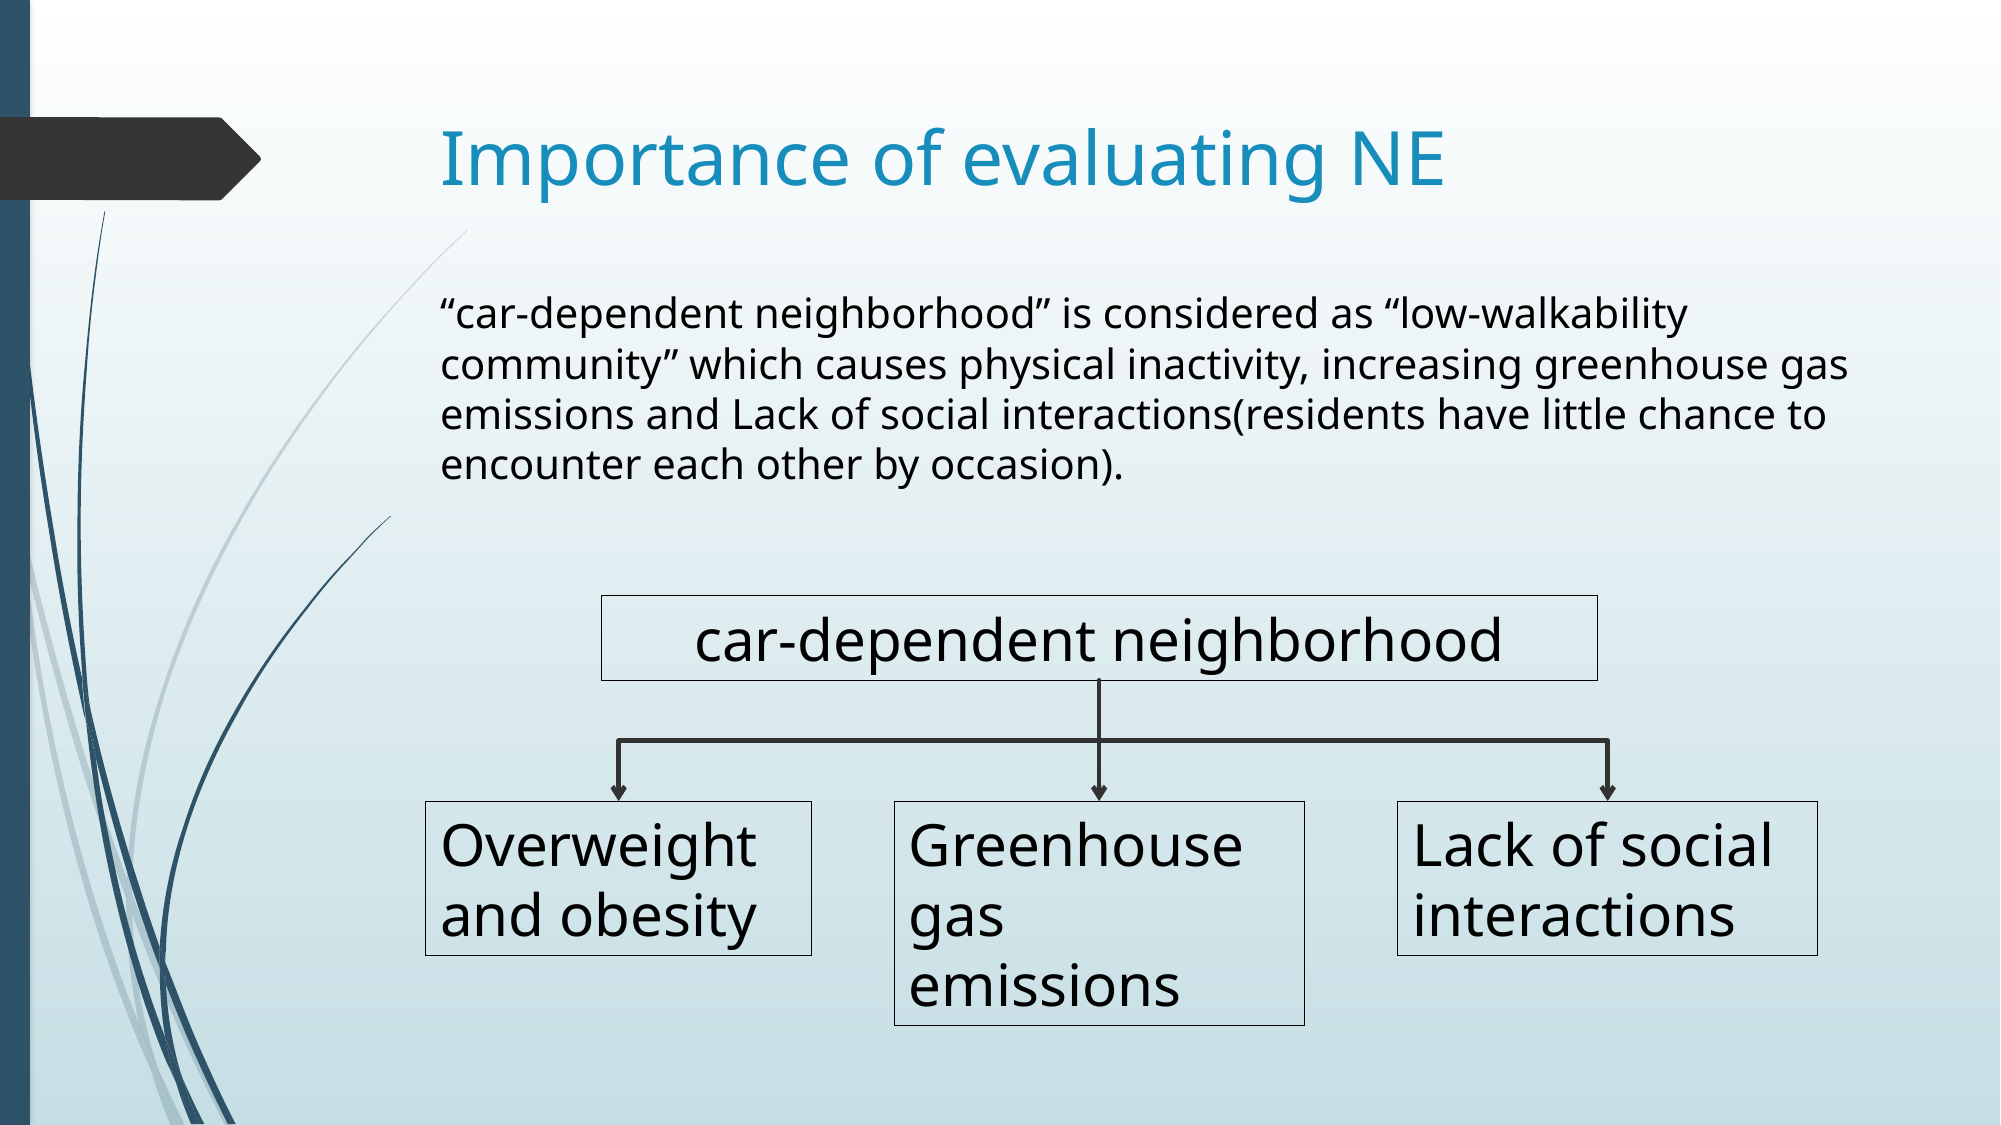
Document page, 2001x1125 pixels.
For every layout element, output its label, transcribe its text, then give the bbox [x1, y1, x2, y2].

text_box Overweight and obesity [425, 801, 794, 956]
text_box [798, 500, 919, 982]
text_box “car-dependent neighborhood” is considered as “low-walkability community” which causes physical inactivity, increasing greenhouse gas emissions and Lack of social interactions(residents have little chance to encounter each other by occasion). [425, 279, 1869, 540]
text_box car-dependent neighborhood [1417, 595, 1598, 681]
text_box car-dependent neighborhood [601, 595, 794, 681]
text_box car-dependent neighborhood [923, 595, 1288, 681]
title Importance of evaluating NE [425, 102, 1888, 313]
text_box Greenhouse gas emissions [894, 801, 1305, 1026]
text_box Lack of social interactions [1417, 801, 1818, 956]
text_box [1293, 486, 1414, 996]
